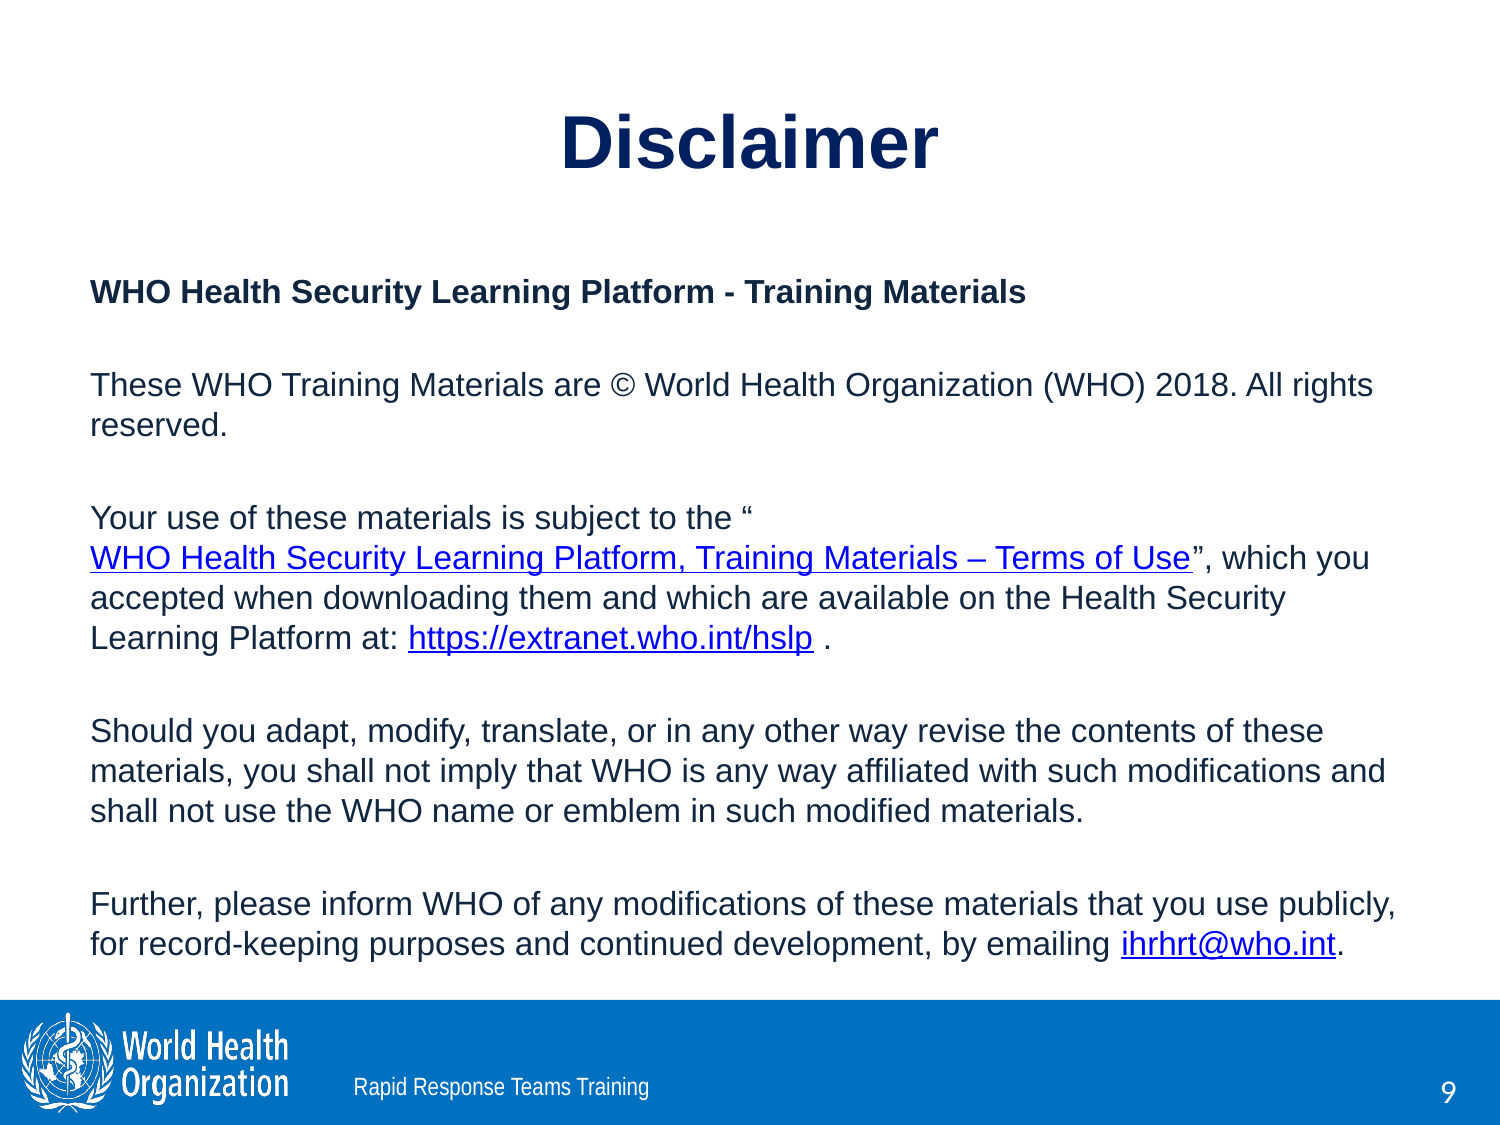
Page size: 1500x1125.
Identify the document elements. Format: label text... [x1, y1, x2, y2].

picture [21, 1012, 288, 1113]
list WHO Health Security Learning Platform - Training Materials These WHO Training Materials are © World Health Organization (WHO) 2018. All rights reserved. Your use of these materials is subject to the “WHO Health Security Learning Platform, Training Materials – Terms of Use”, which you accepted when downloading them and which are available on the Health Security Learning Platform at: https://extranet.who.int/hslp . Should you adapt, modify, translate, or in any other way revise the contents of these materials, you shall not imply that WHO is any way affiliated with such modifications and shall not use the WHO name or emblem in such modified materials. Further, please inform WHO of any modifications of these materials that you use publicly, for record-keeping purposes and continued development, by emailing ihrhrt@who.int. [75, 262, 1425, 1005]
title Disclaimer [75, 45, 1425, 233]
